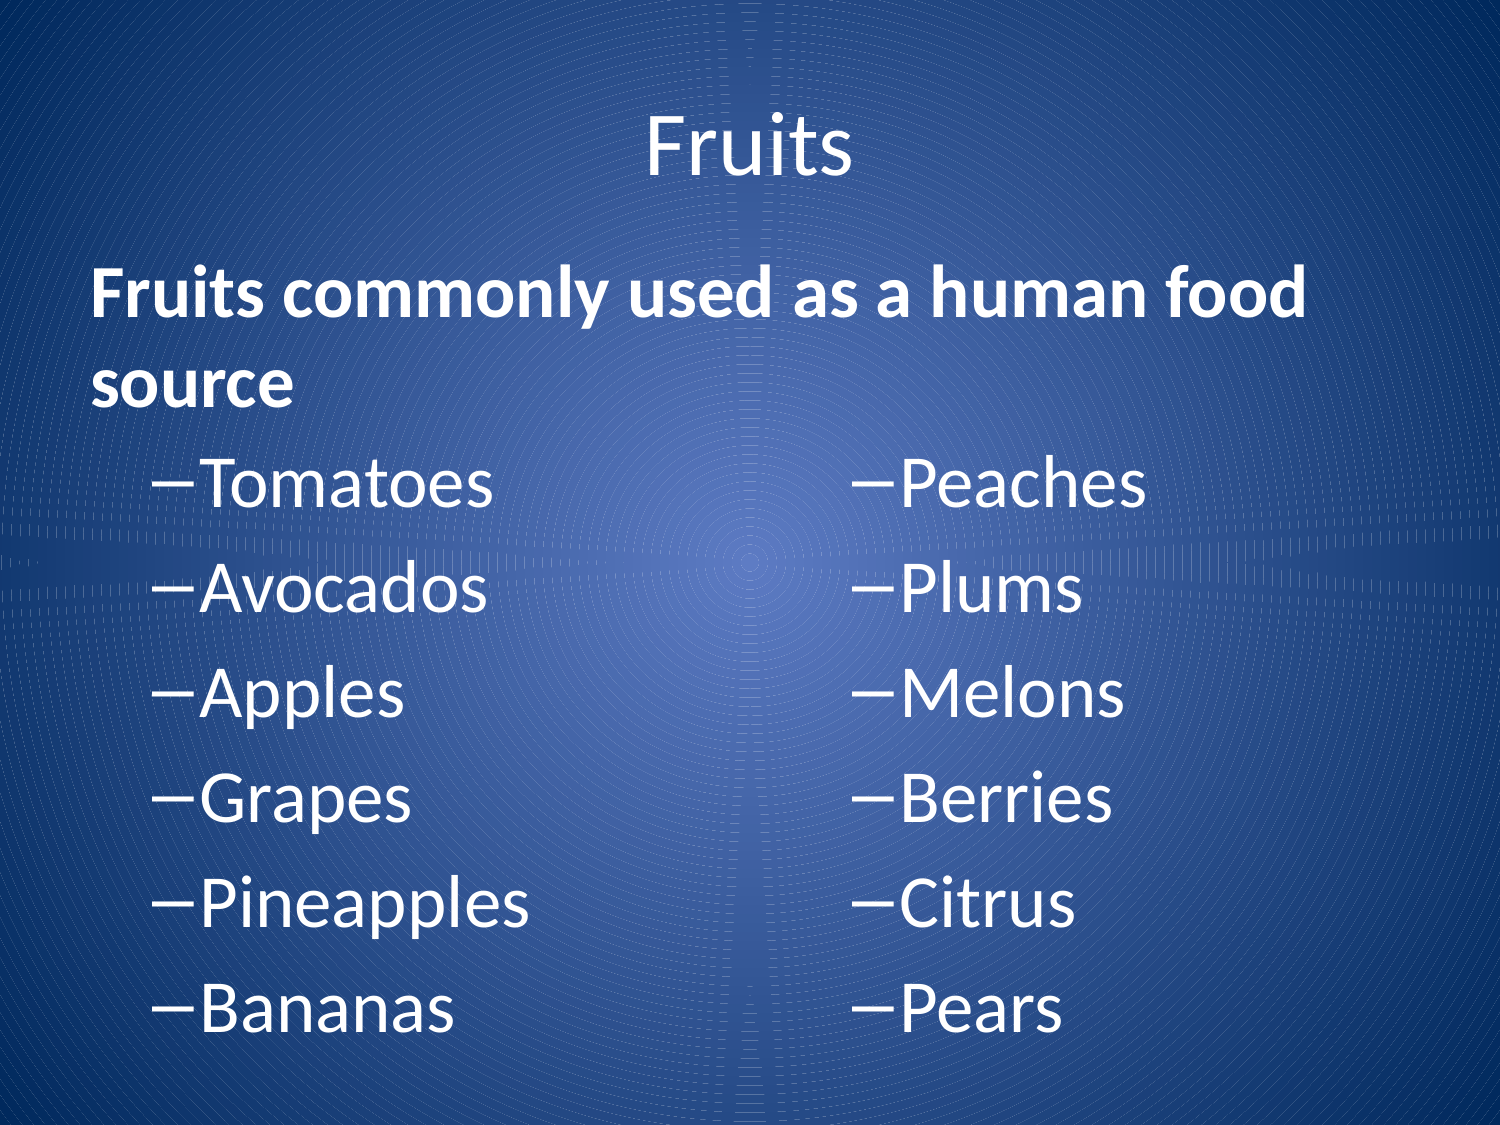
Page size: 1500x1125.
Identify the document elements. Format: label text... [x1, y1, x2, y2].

list Tomatoes Avocados Apples Grapes Pineapples Bananas [62, 425, 726, 1074]
list Peaches Plums Melons Berries Citrus Pears [762, 425, 1426, 1074]
title Fruits [75, 45, 1425, 233]
list Fruits commonly used as a human food source [75, 324, 1438, 430]
